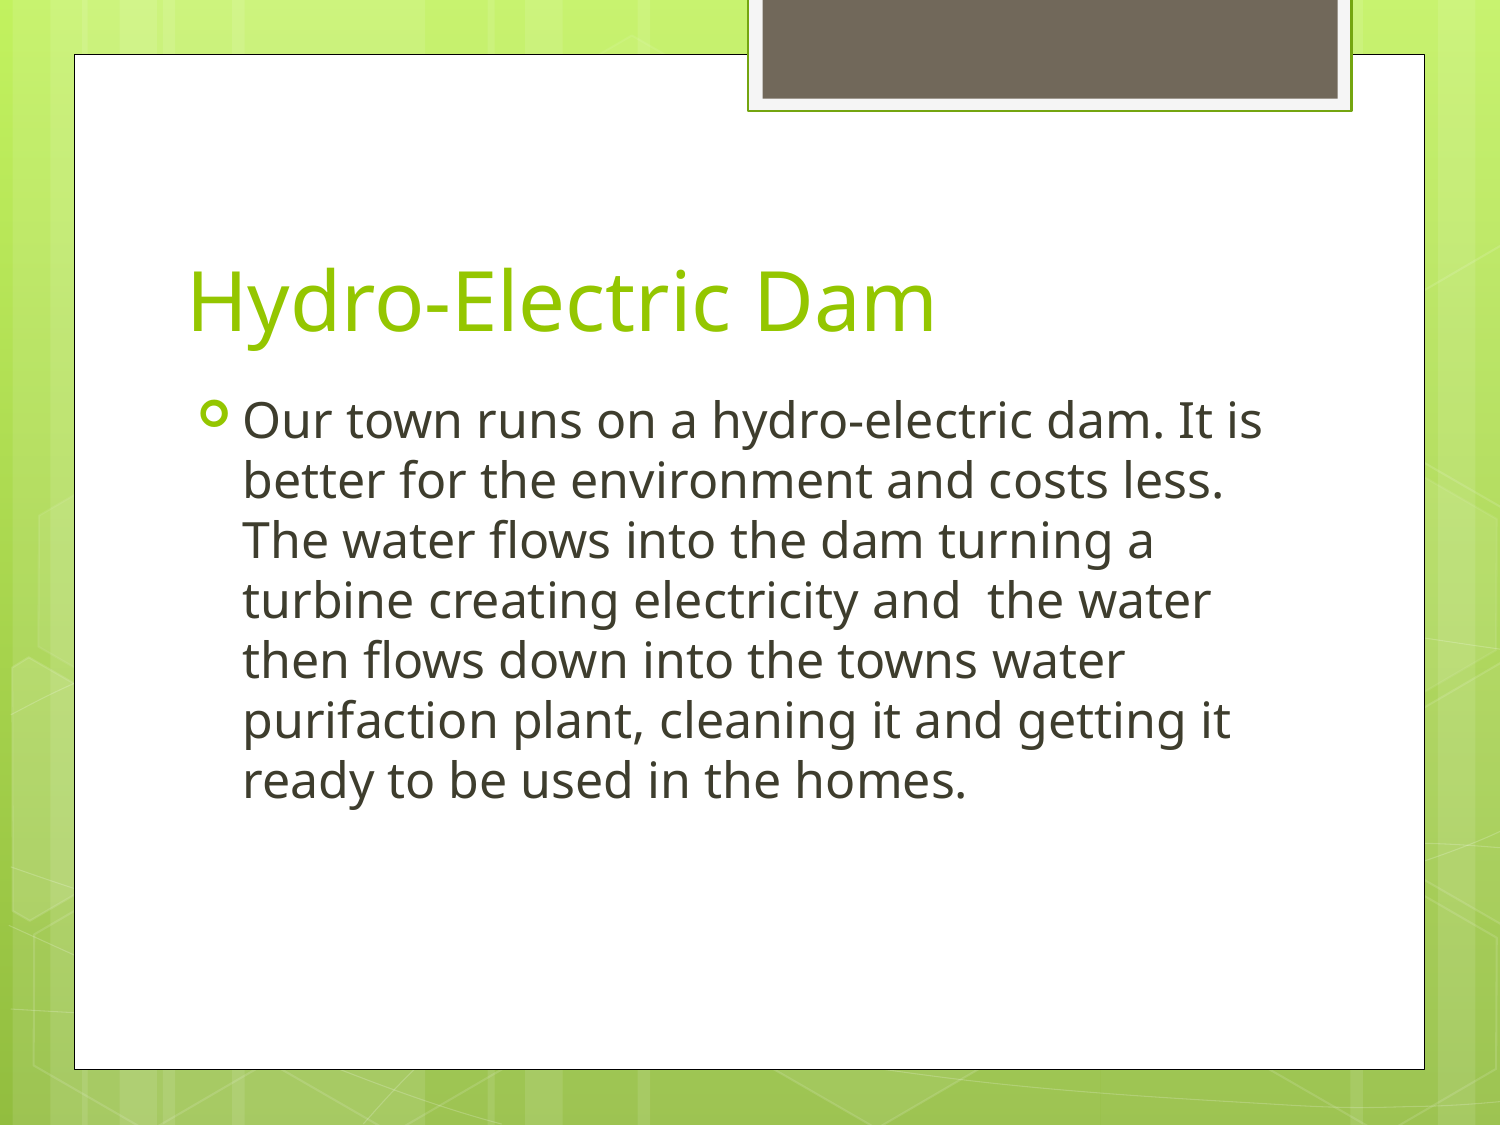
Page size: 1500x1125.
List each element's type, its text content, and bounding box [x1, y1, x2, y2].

title Hydro-Electric Dam [171, 168, 1324, 357]
list Our town runs on a hydro-electric dam. It is better for the environment and costs less. The water flows into the dam turning a turbine creating electricity and the water then flows down into the towns water purifaction plant, cleaning it and getting it ready to be used in the homes. [171, 381, 1283, 957]
